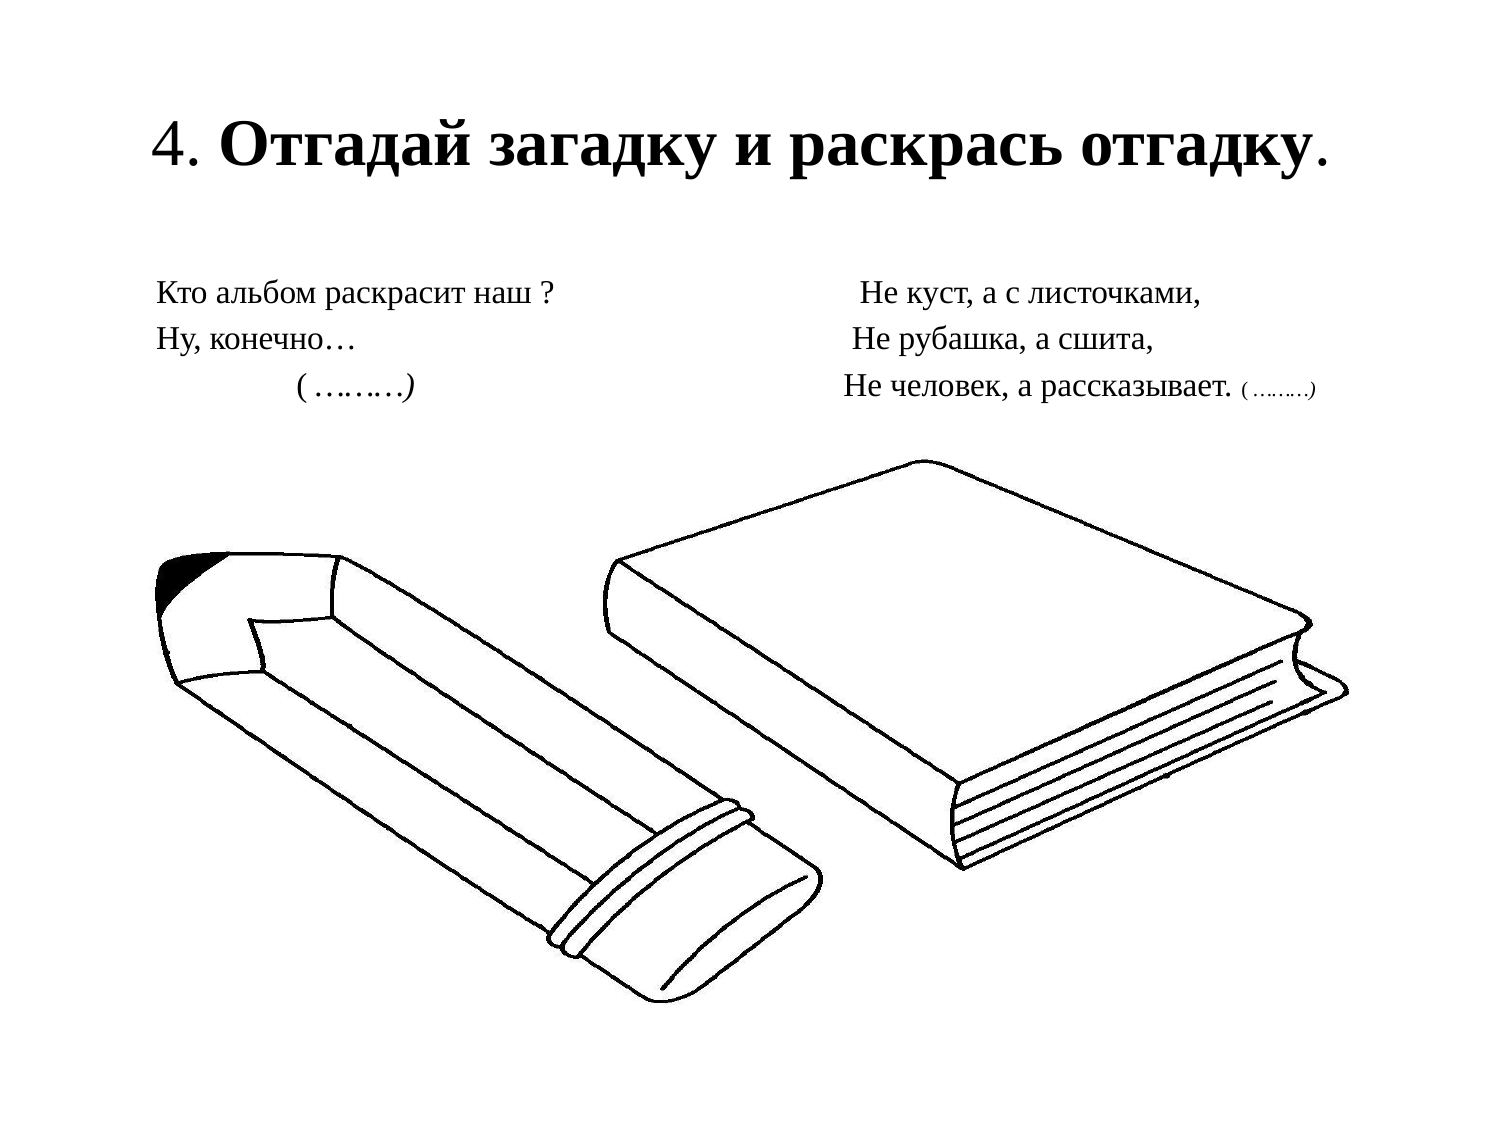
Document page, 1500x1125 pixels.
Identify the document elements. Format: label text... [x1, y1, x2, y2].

title 4. Отгадай загадку и раскрась отгадку. [75, 45, 1425, 233]
picture [137, 449, 1363, 1005]
list Кто альбом раскрасит наш ? Не куст, а с листочками, Ну, конечно… Не рубашка, а сшита, ( ………) Не человек, а рассказывает. ( ………) [75, 262, 1425, 1005]
